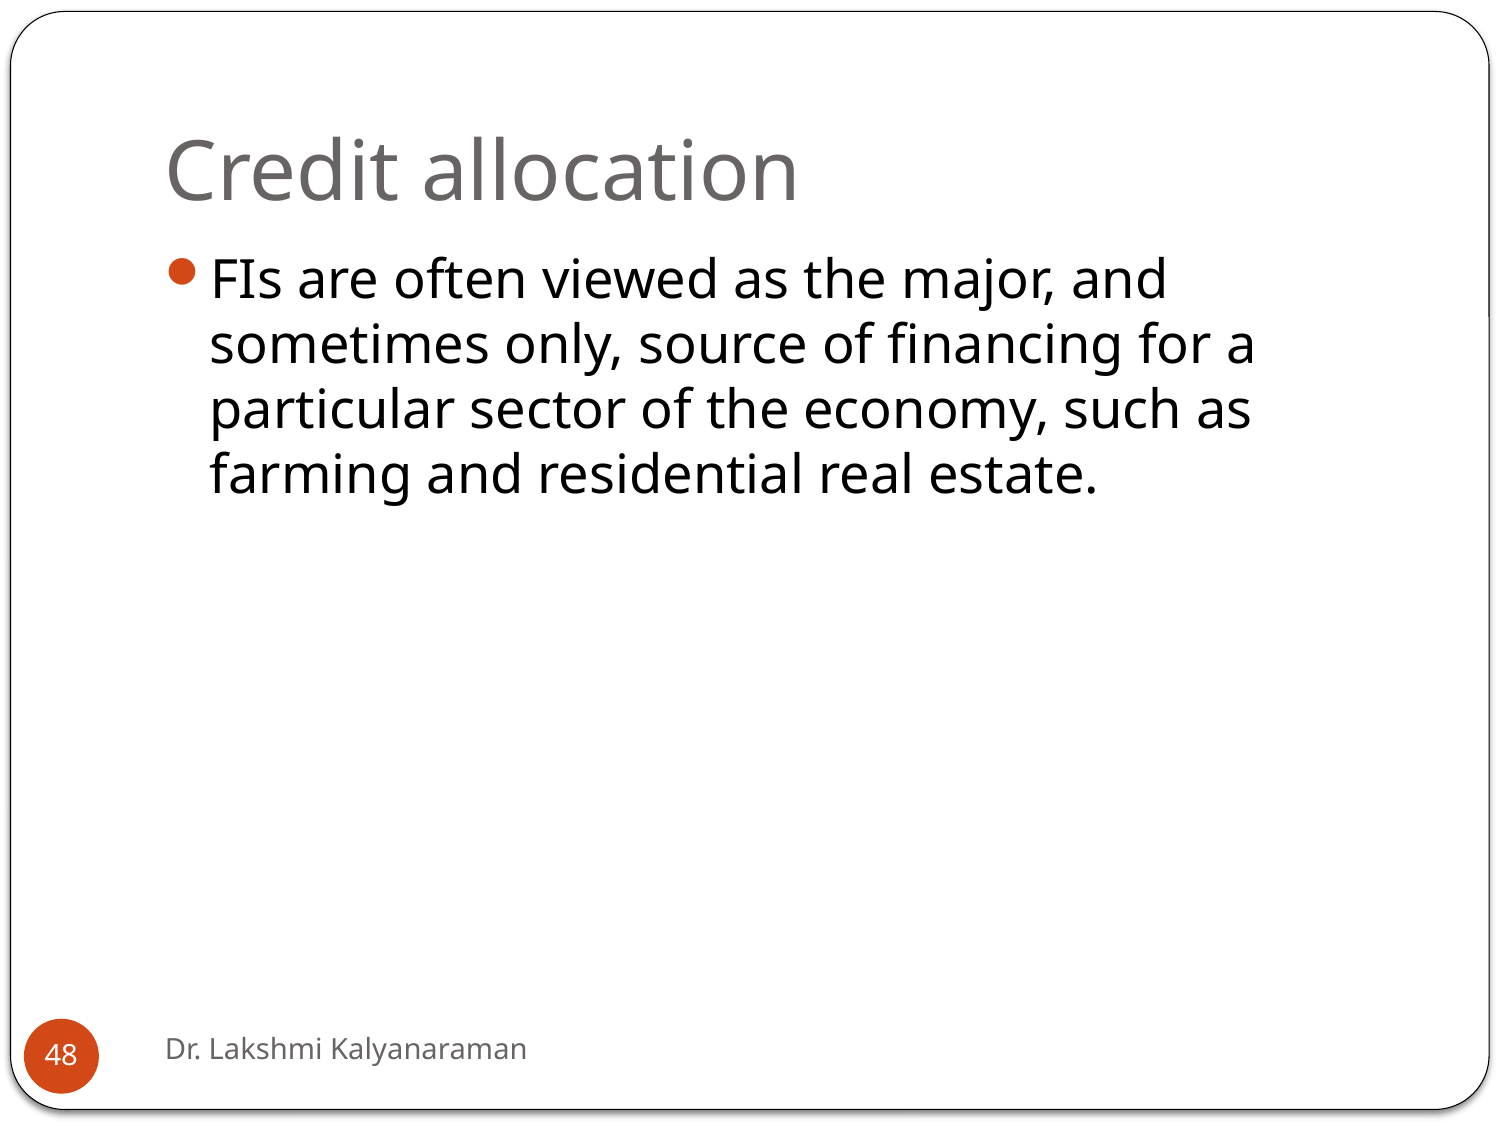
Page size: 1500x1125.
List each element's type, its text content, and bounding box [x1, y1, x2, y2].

list FIs are often viewed as the major, and sometimes only, source of financing for a particular sector of the economy, such as farming and residential real estate. [150, 237, 1425, 988]
slide_number 48 [23, 1018, 99, 1094]
title Credit allocation [150, 45, 1425, 233]
footer Dr. Lakshmi Kalyanaraman [150, 1012, 800, 1088]
